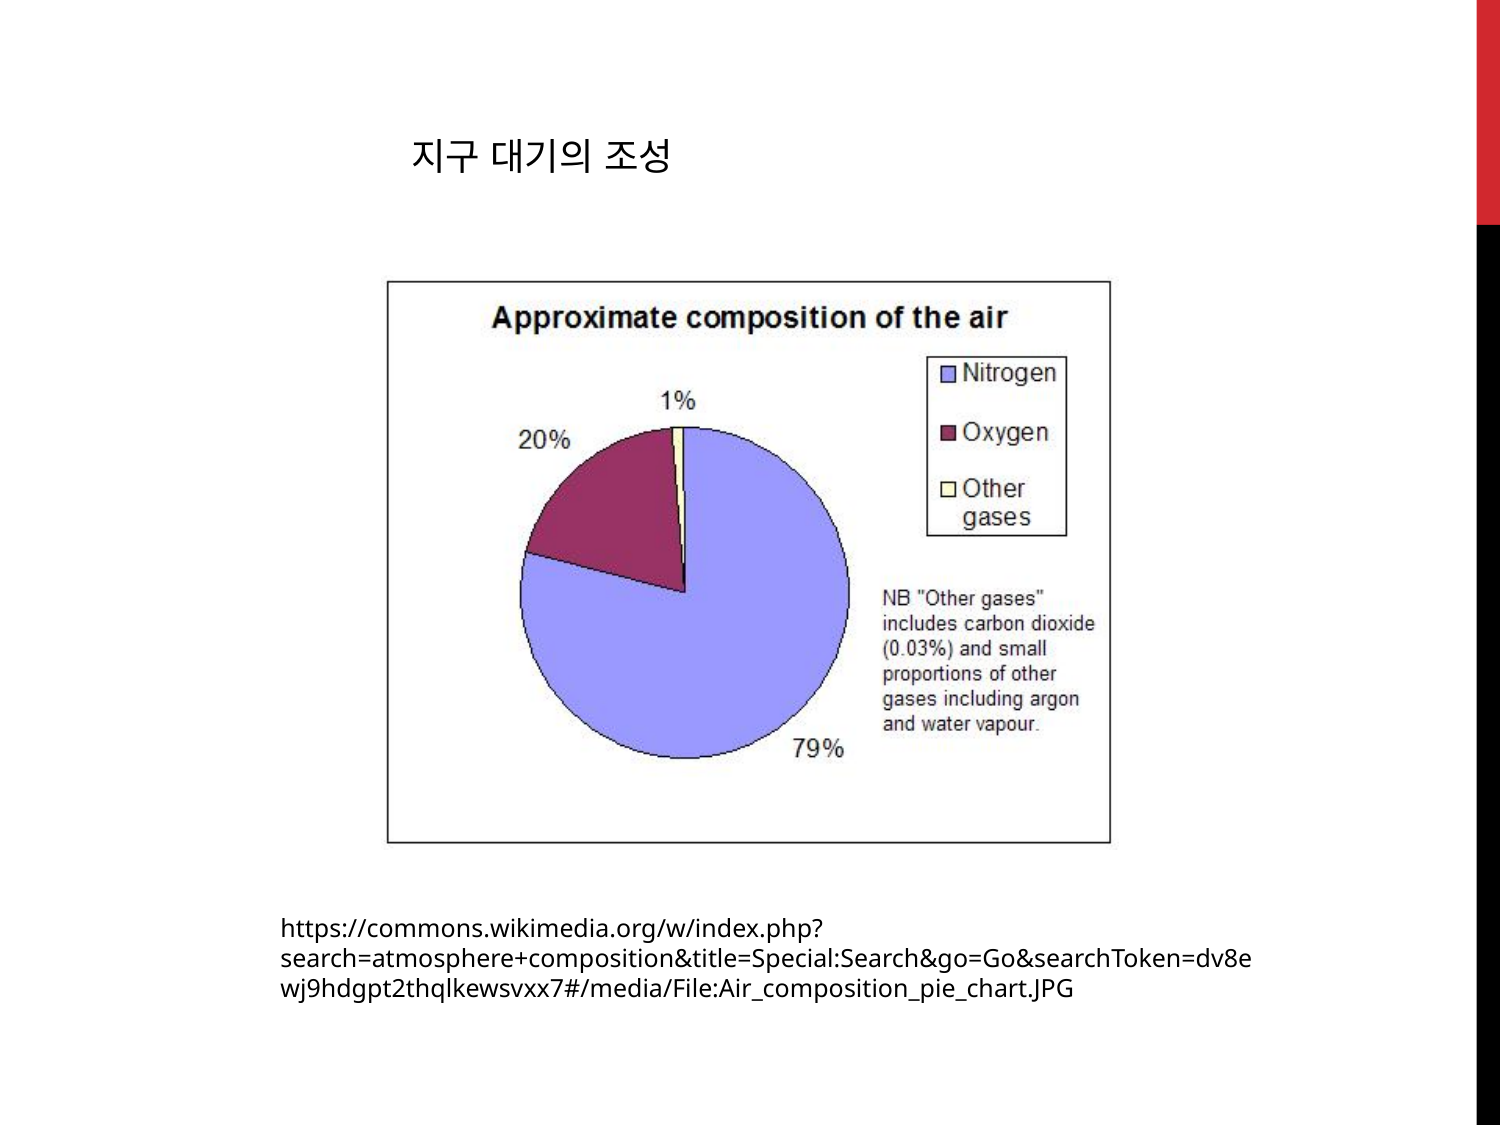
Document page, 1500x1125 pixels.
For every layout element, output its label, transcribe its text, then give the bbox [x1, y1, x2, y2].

text_box https://commons.wikimedia.org/w/index.php?search=atmosphere+composition&title=Special:Search&go=Go&searchToken=dv8ewj9hdgpt2thqlkewsvxx7#/media/File:Air_composition_pie_chart.JPG [265, 905, 1279, 1010]
picture [380, 275, 1120, 850]
text_box 지구 대기의 조성 [396, 125, 689, 186]
